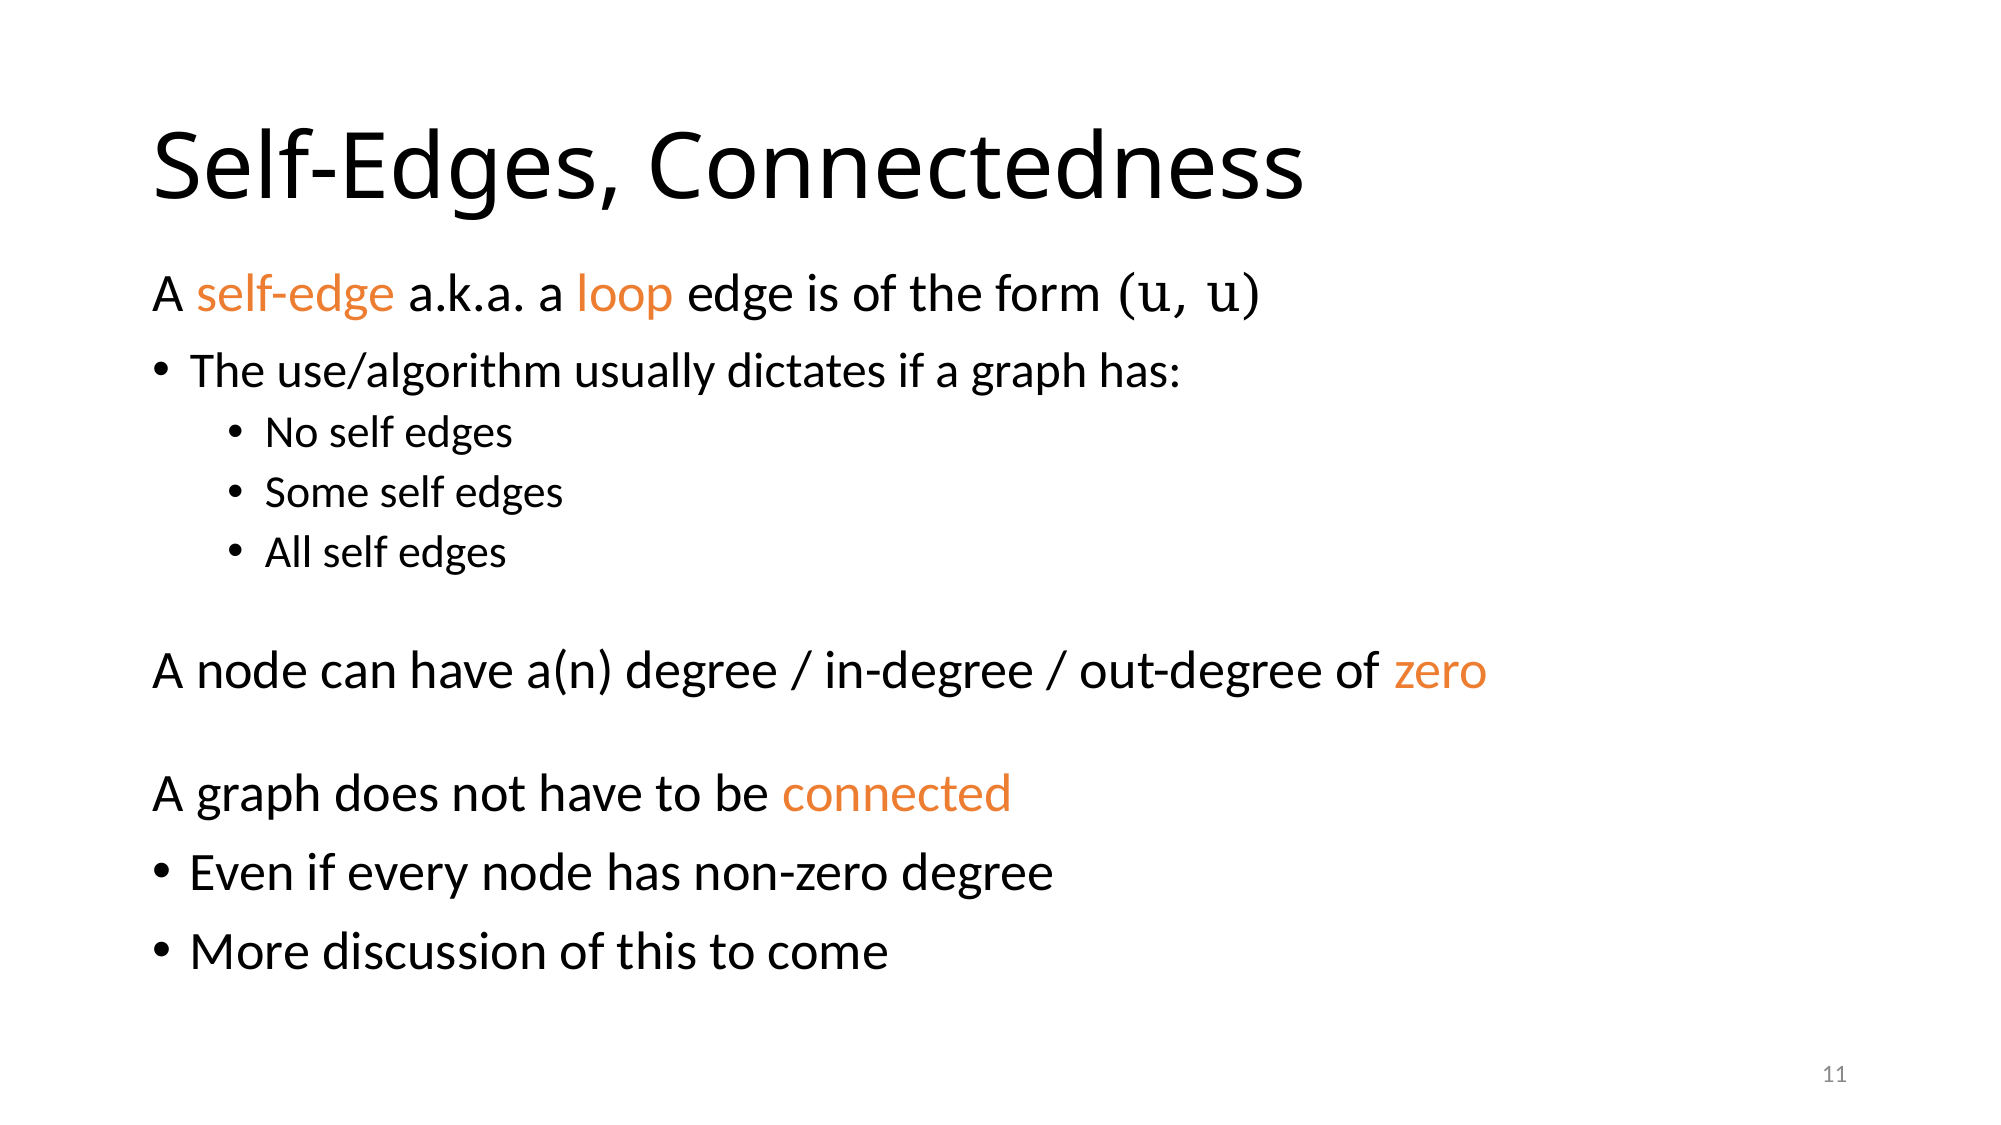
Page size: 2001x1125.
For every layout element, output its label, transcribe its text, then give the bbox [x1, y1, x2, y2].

title Self-Edges, Connectedness [137, 59, 1863, 257]
list A self-edge a.k.a. a loop edge is of the form (u, u) The use/algorithm usually dictates if a graph has: No self edges Some self edges All self edges A node can have a(n) degree / in-degree / out-degree of zero A graph does not have to be connected Even if every node has non-zero degree More discussion of this to come [137, 257, 1863, 971]
slide_number 11 [1412, 1042, 1863, 1103]
